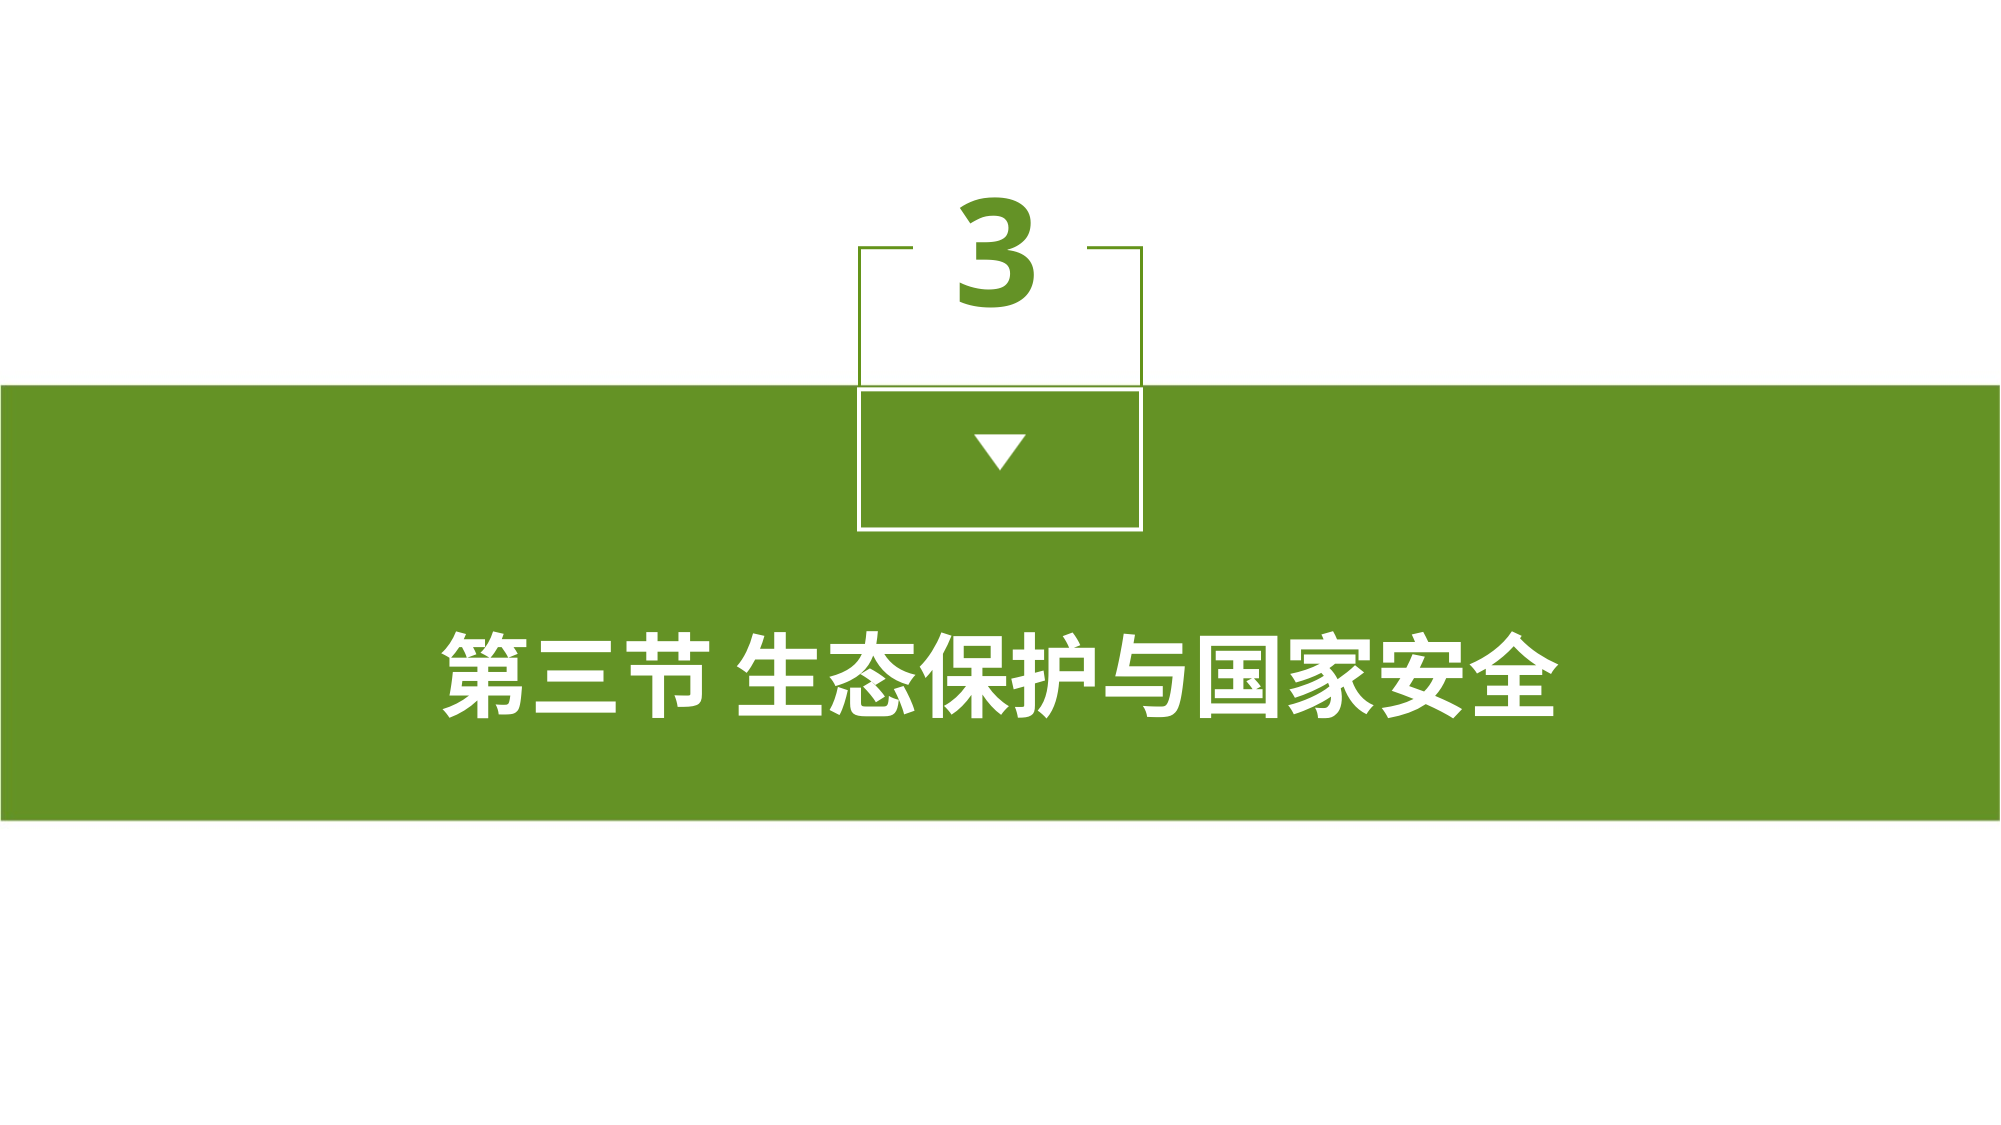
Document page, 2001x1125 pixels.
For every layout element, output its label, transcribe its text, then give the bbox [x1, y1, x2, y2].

text_box 3 [865, 148, 1130, 345]
picture [0, 735, 2000, 1125]
picture [0, 0, 2000, 608]
text_box 第三节 生态保护与国家安全 [0, 608, 2000, 735]
